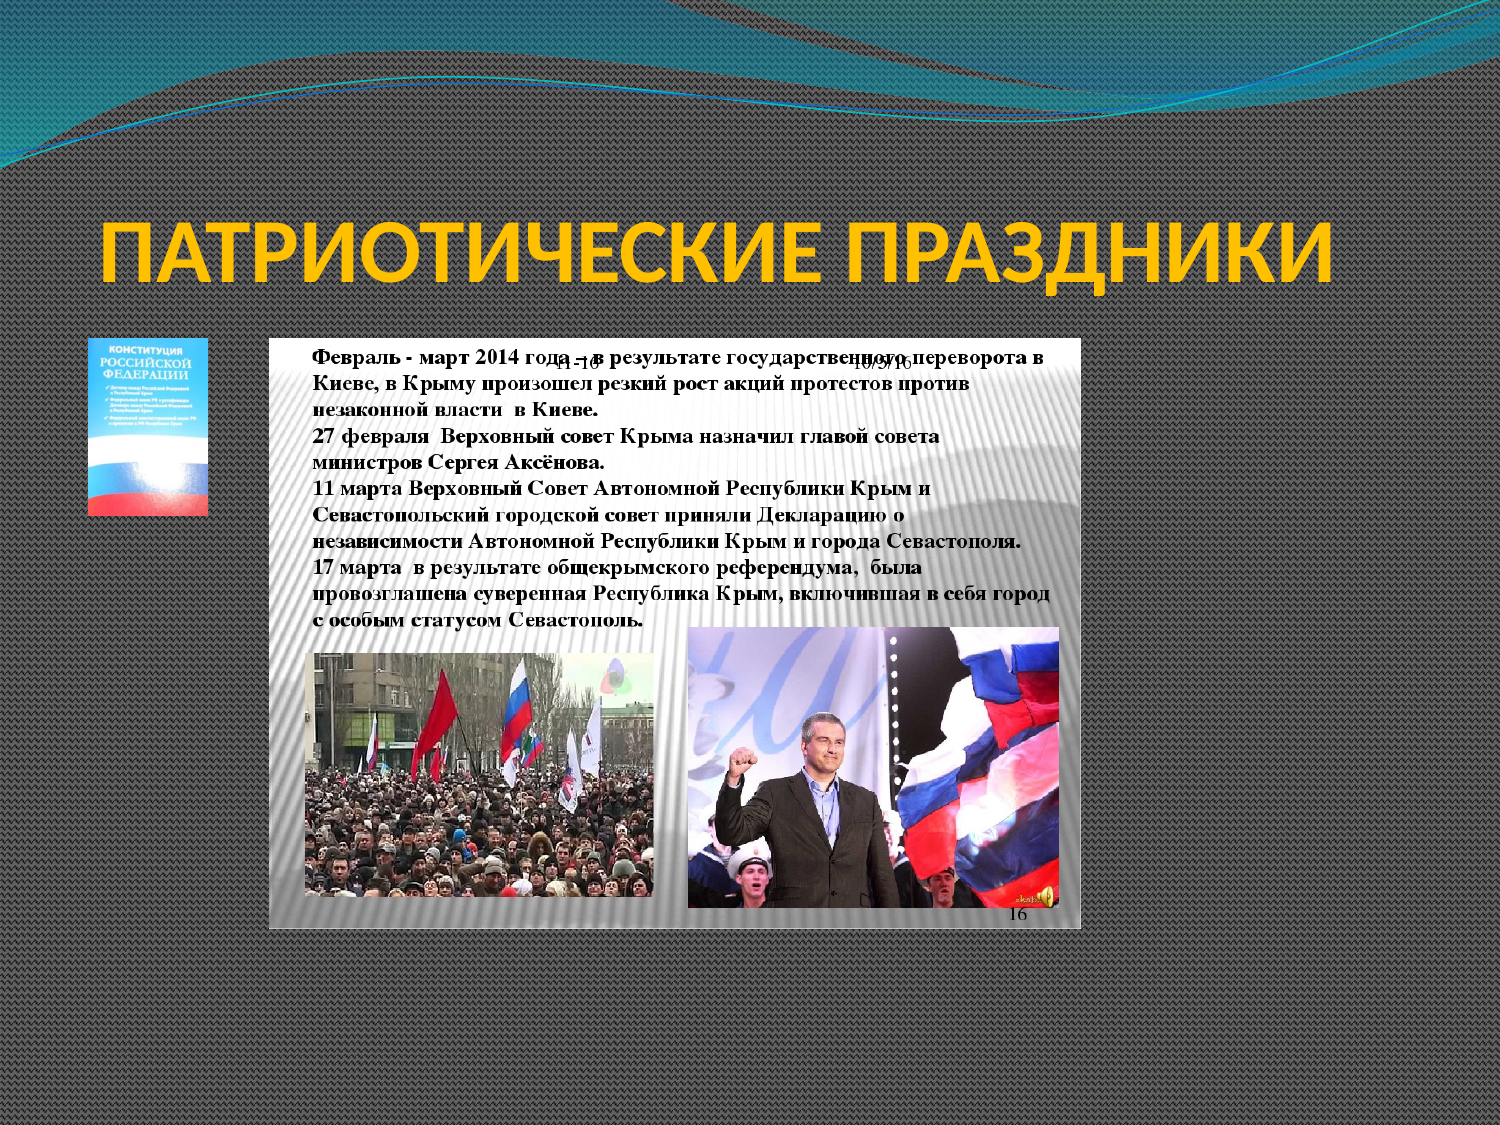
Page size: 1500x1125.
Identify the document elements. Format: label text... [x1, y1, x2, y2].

picture [88, 337, 208, 516]
picture [269, 337, 1081, 929]
list 1 [75, 317, 1425, 1038]
title ПАТРИОТИЧЕСКИЕ ПРАЗДНИКИ [75, 115, 1425, 303]
